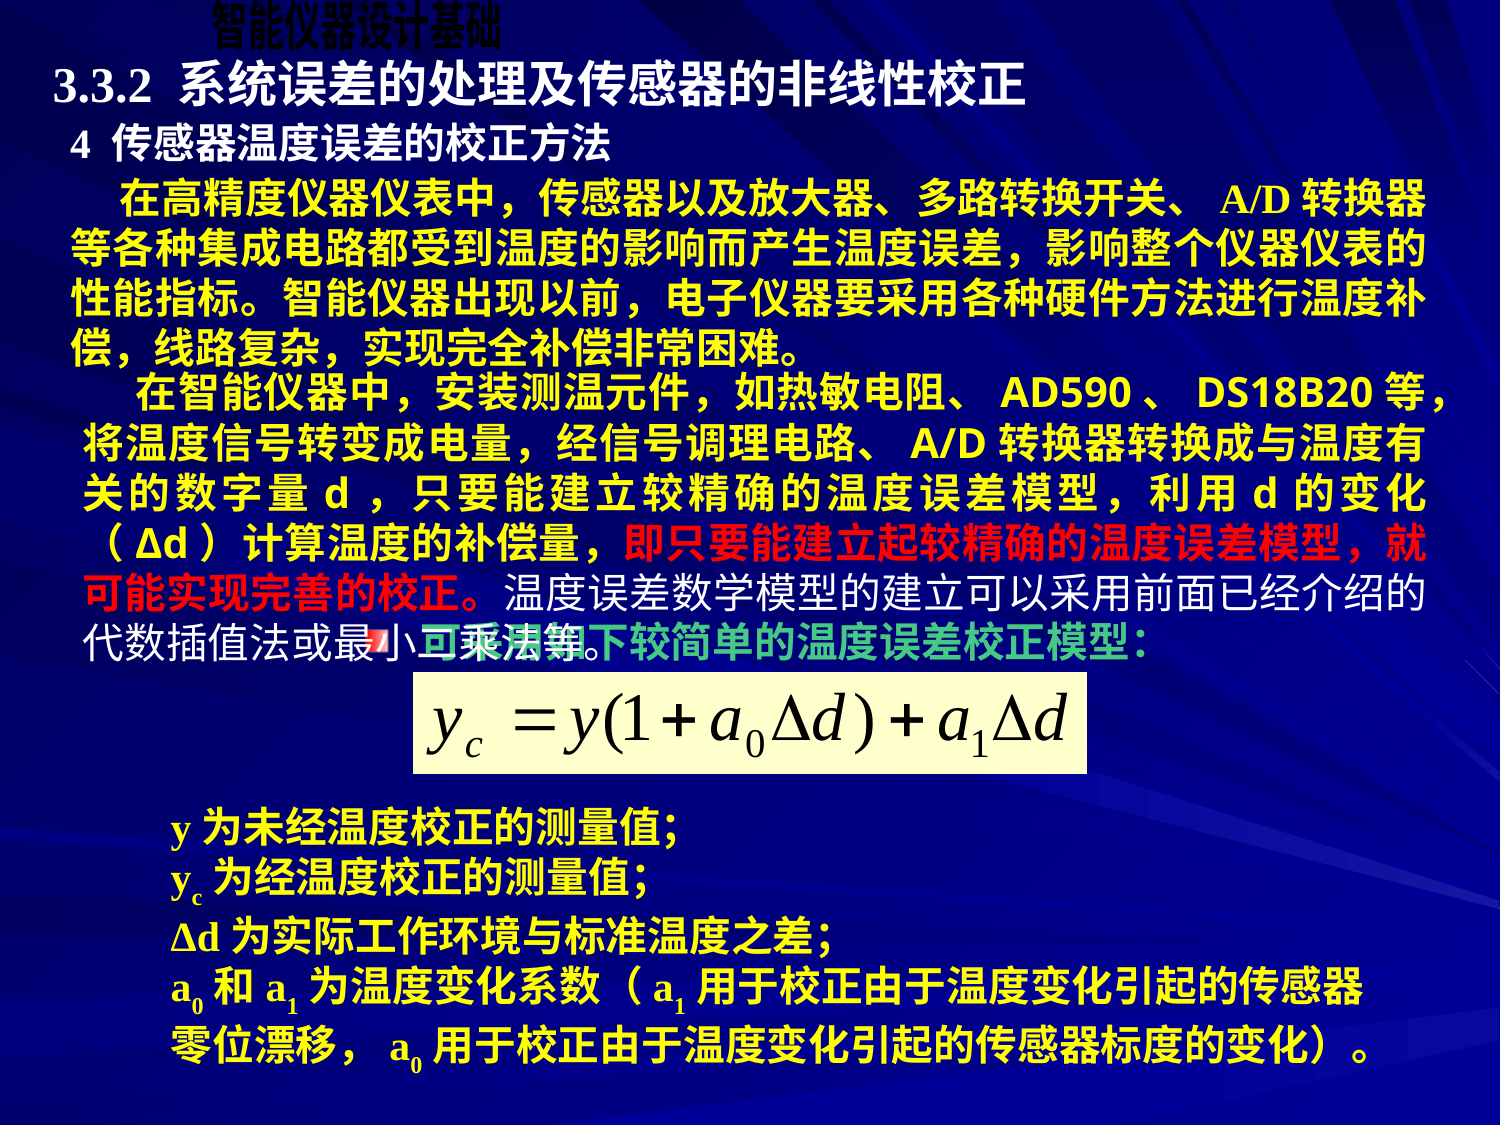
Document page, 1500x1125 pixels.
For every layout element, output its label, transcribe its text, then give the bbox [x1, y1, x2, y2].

text_box 3.3.2 系统误差的处理及传感器的非线性校正 [37, 45, 1351, 121]
text_box 4 传感器温度误差的校正方法 [55, 121, 812, 164]
text_box 在智能仪器中，安装测温元件，如热敏电阻、AD590、DS18B20等，将温度信号转变成电量，经信号调理电路、A/D转换器转换成与温度有关的数字量d，只要能建立较精确的温度误差模型，利用d的变化（Δd）计算温度的补偿量，即只要能建立起较精确的温度误差模型，就可能实现完善的校正。温度误差数学模型的建立可以采用前面已经介绍的代数插值法或最小二乘法等。 [67, 358, 1443, 681]
text_box y为未经温度校正的测量值； yc为经温度校正的测量值； Δd为实际工作环境与标准温度之差； a0和a1为温度变化系数（a1用于校正由于温度变化引起的传感器零位漂移，a0用于校正由于温度变化引起的传感器标度的变化）。 [155, 793, 1411, 1086]
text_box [413, 671, 1087, 775]
text_box 在高精度仪器仪表中，传感器以及放大器、多路转换开关、A/D转换器等各种集成电路都受到温度的影响而产生温度误差，影响整个仪器仪表的性能指标。智能仪器出现以前，电子仪器要采用各种硬件方法进行温度补偿，线路复杂，实现完全补偿非常困难。 [55, 164, 1443, 393]
